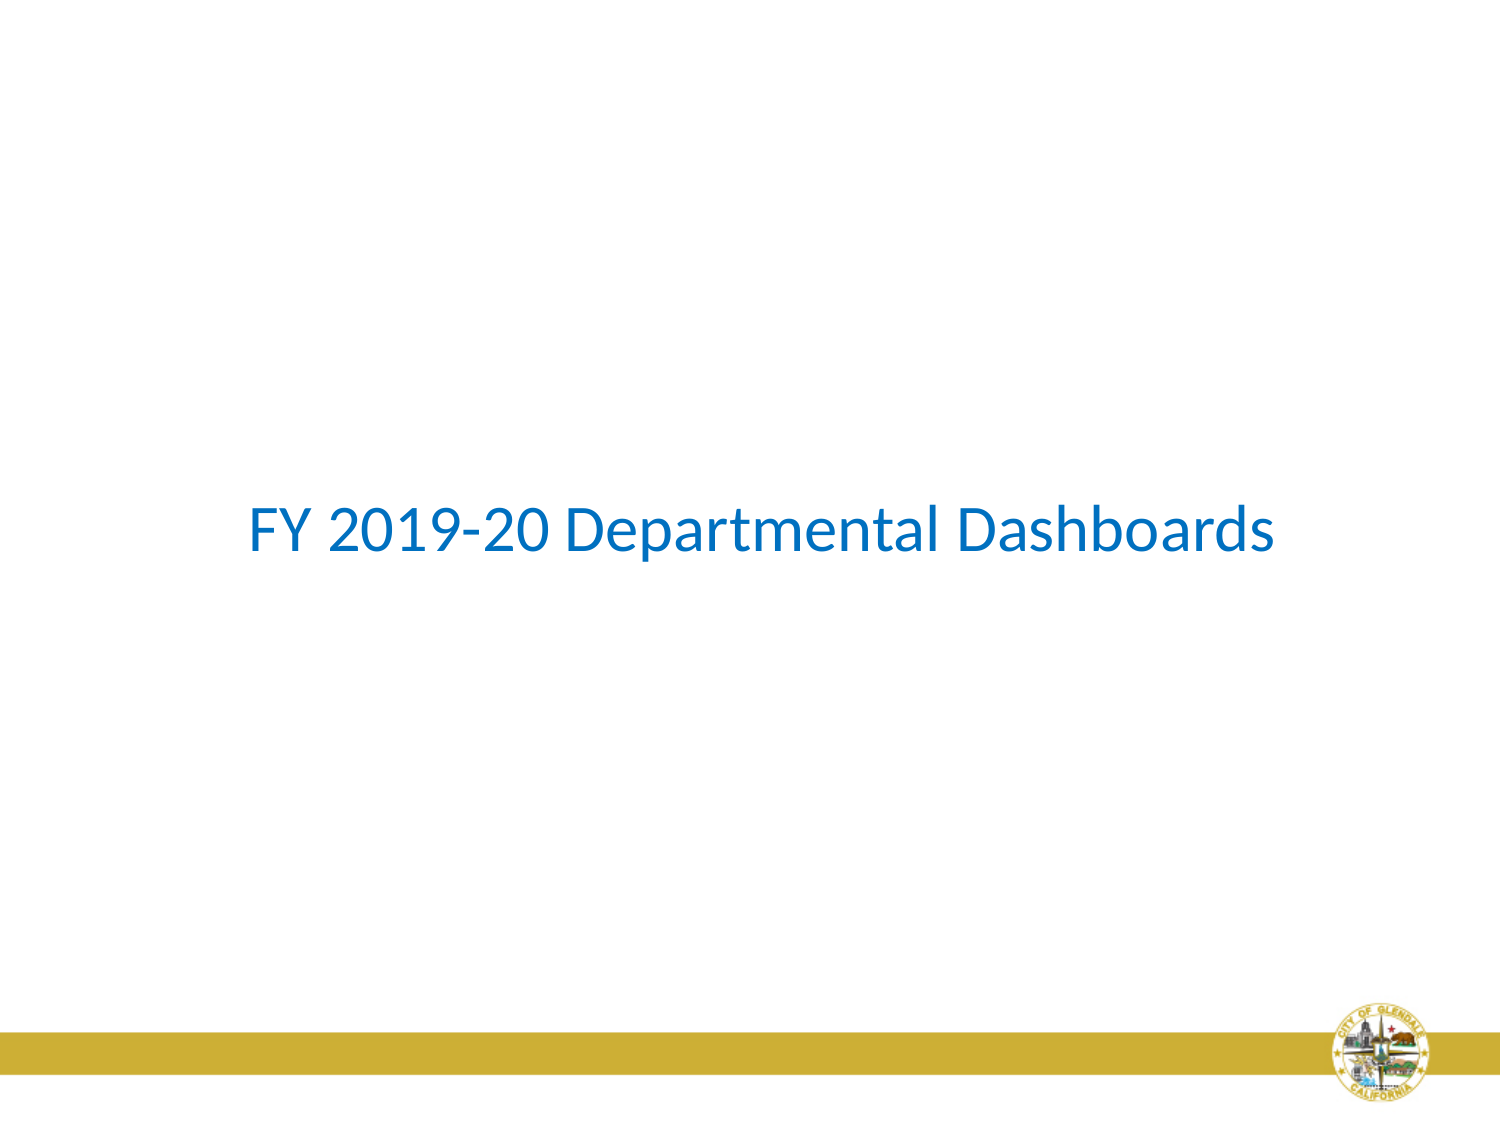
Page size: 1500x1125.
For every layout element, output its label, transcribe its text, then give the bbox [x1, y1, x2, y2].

picture [0, 0, 1500, 1125]
title FY 2019-20 Departmental Dashboards [87, 425, 1438, 625]
